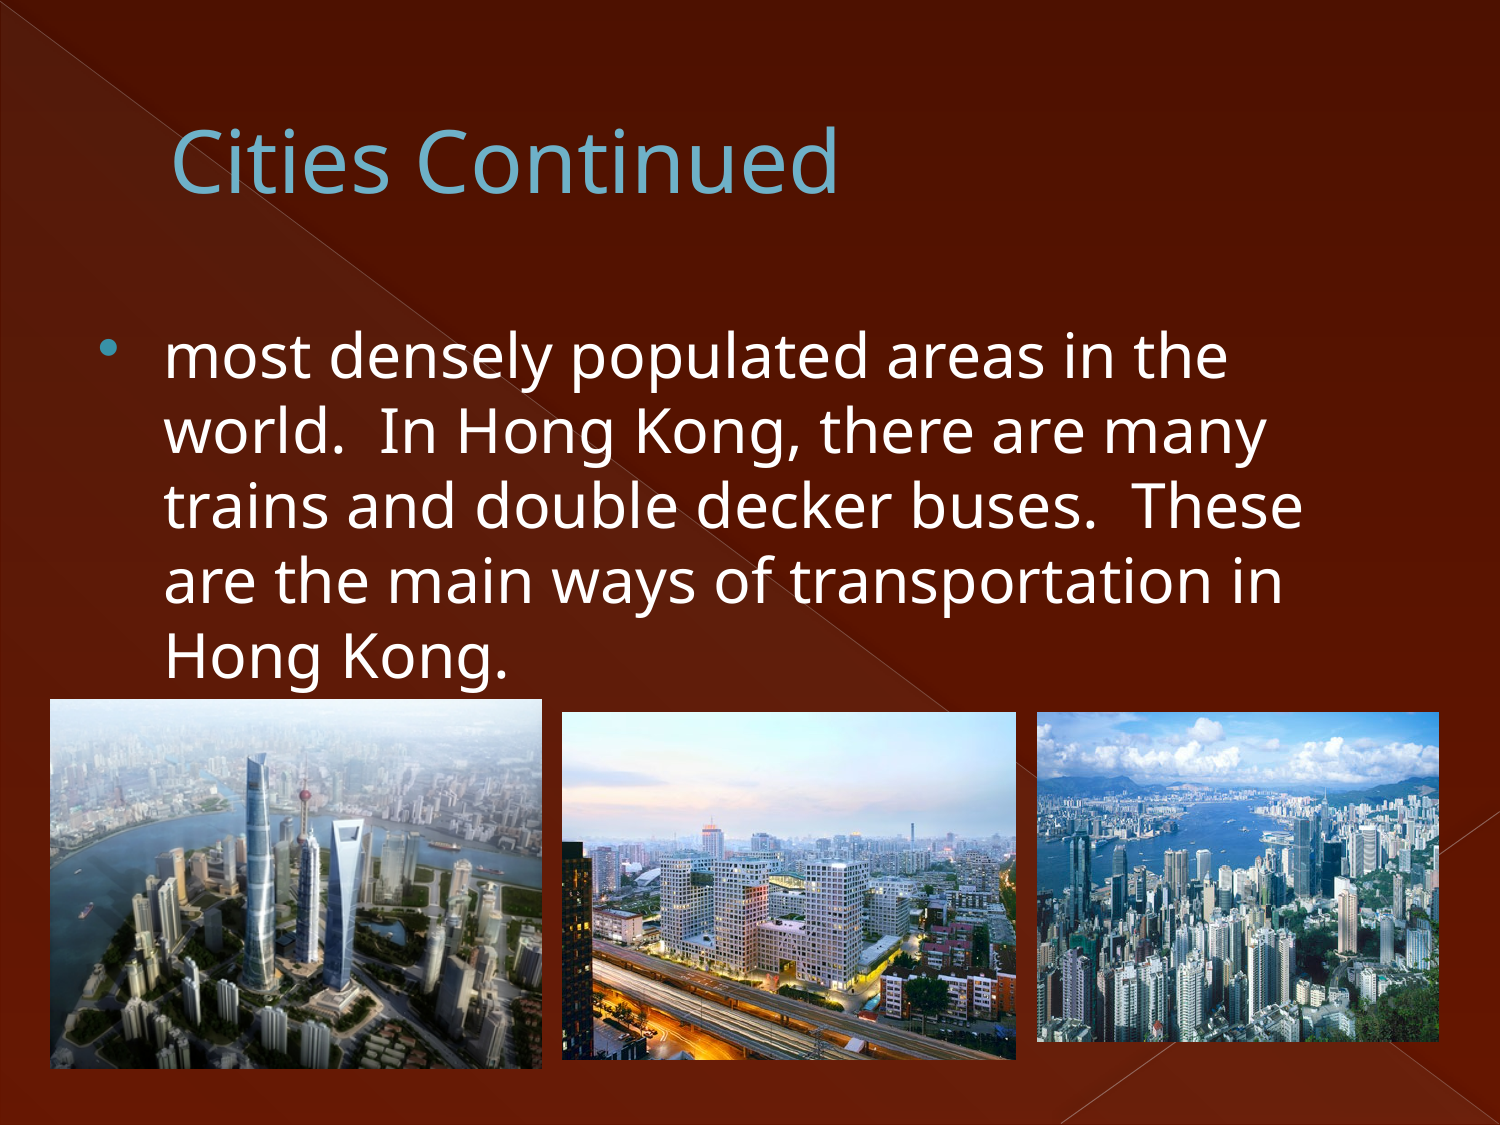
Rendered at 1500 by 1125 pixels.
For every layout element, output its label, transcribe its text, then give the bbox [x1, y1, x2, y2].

list most densely populated areas in the world. In Hong Kong, there are many trains and double decker buses. These are the main ways of transportation in Hong Kong. [75, 308, 1425, 1059]
picture [49, 699, 542, 1069]
title Cities Continued [75, 43, 1425, 274]
picture [562, 712, 1016, 1060]
picture [1037, 712, 1440, 1042]
